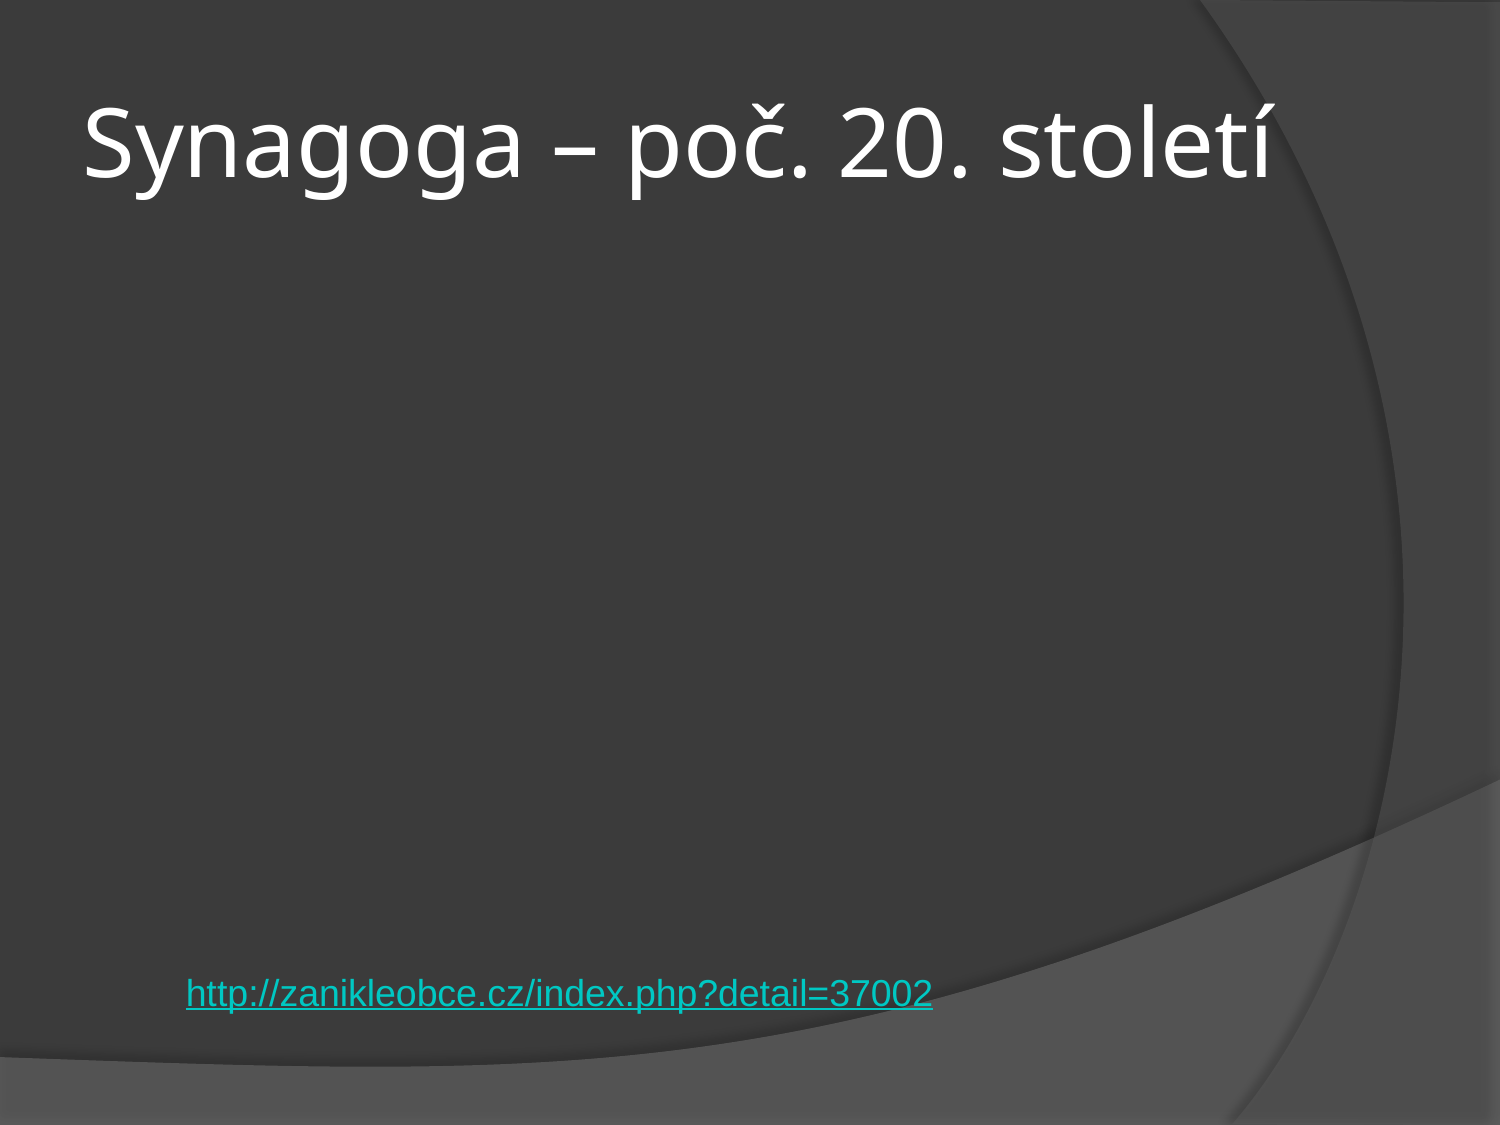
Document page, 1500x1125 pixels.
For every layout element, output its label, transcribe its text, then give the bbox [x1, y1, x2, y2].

title Synagoga – poč. 20. století [75, 45, 1300, 233]
text_box http://zanikleobce.cz/index.php?detail=37002 [171, 961, 1385, 1066]
